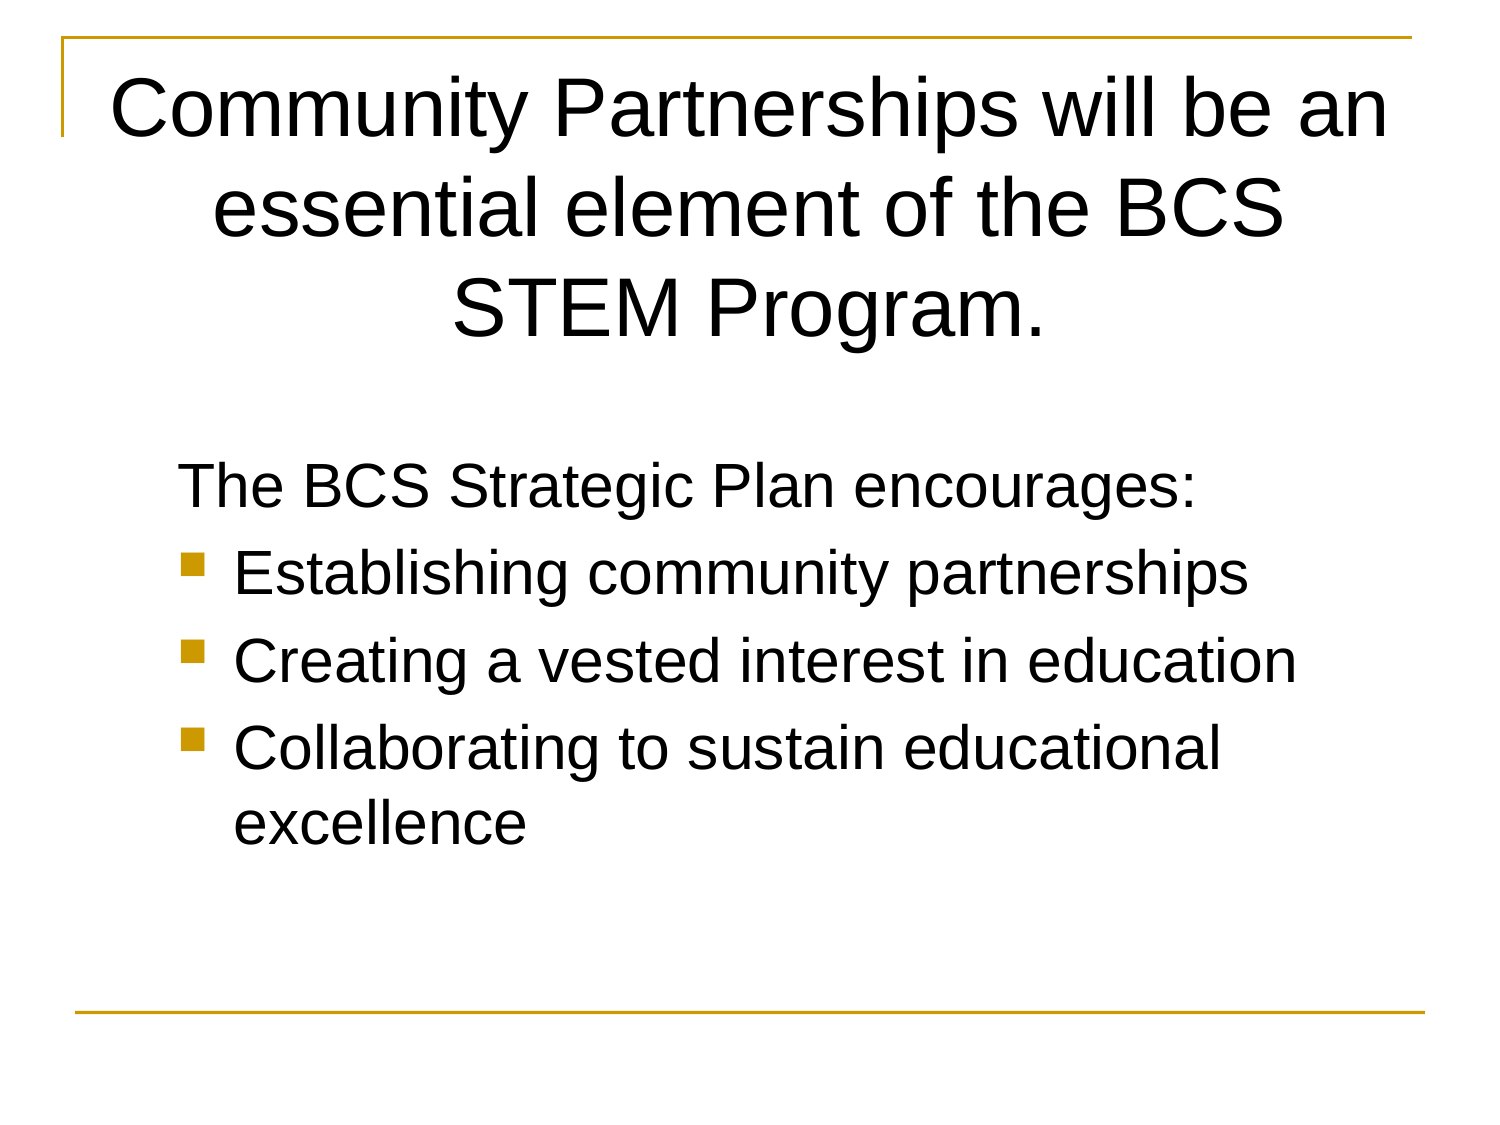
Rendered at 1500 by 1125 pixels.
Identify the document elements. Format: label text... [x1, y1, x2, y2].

title Community Partnerships will be an essential element of the BCS STEM Program. [74, 45, 1426, 413]
list The BCS Strategic Plan encourages: Establishing community partnerships Creating a vested interest in education Collaborating to sustain educational excellence [162, 437, 1438, 888]
